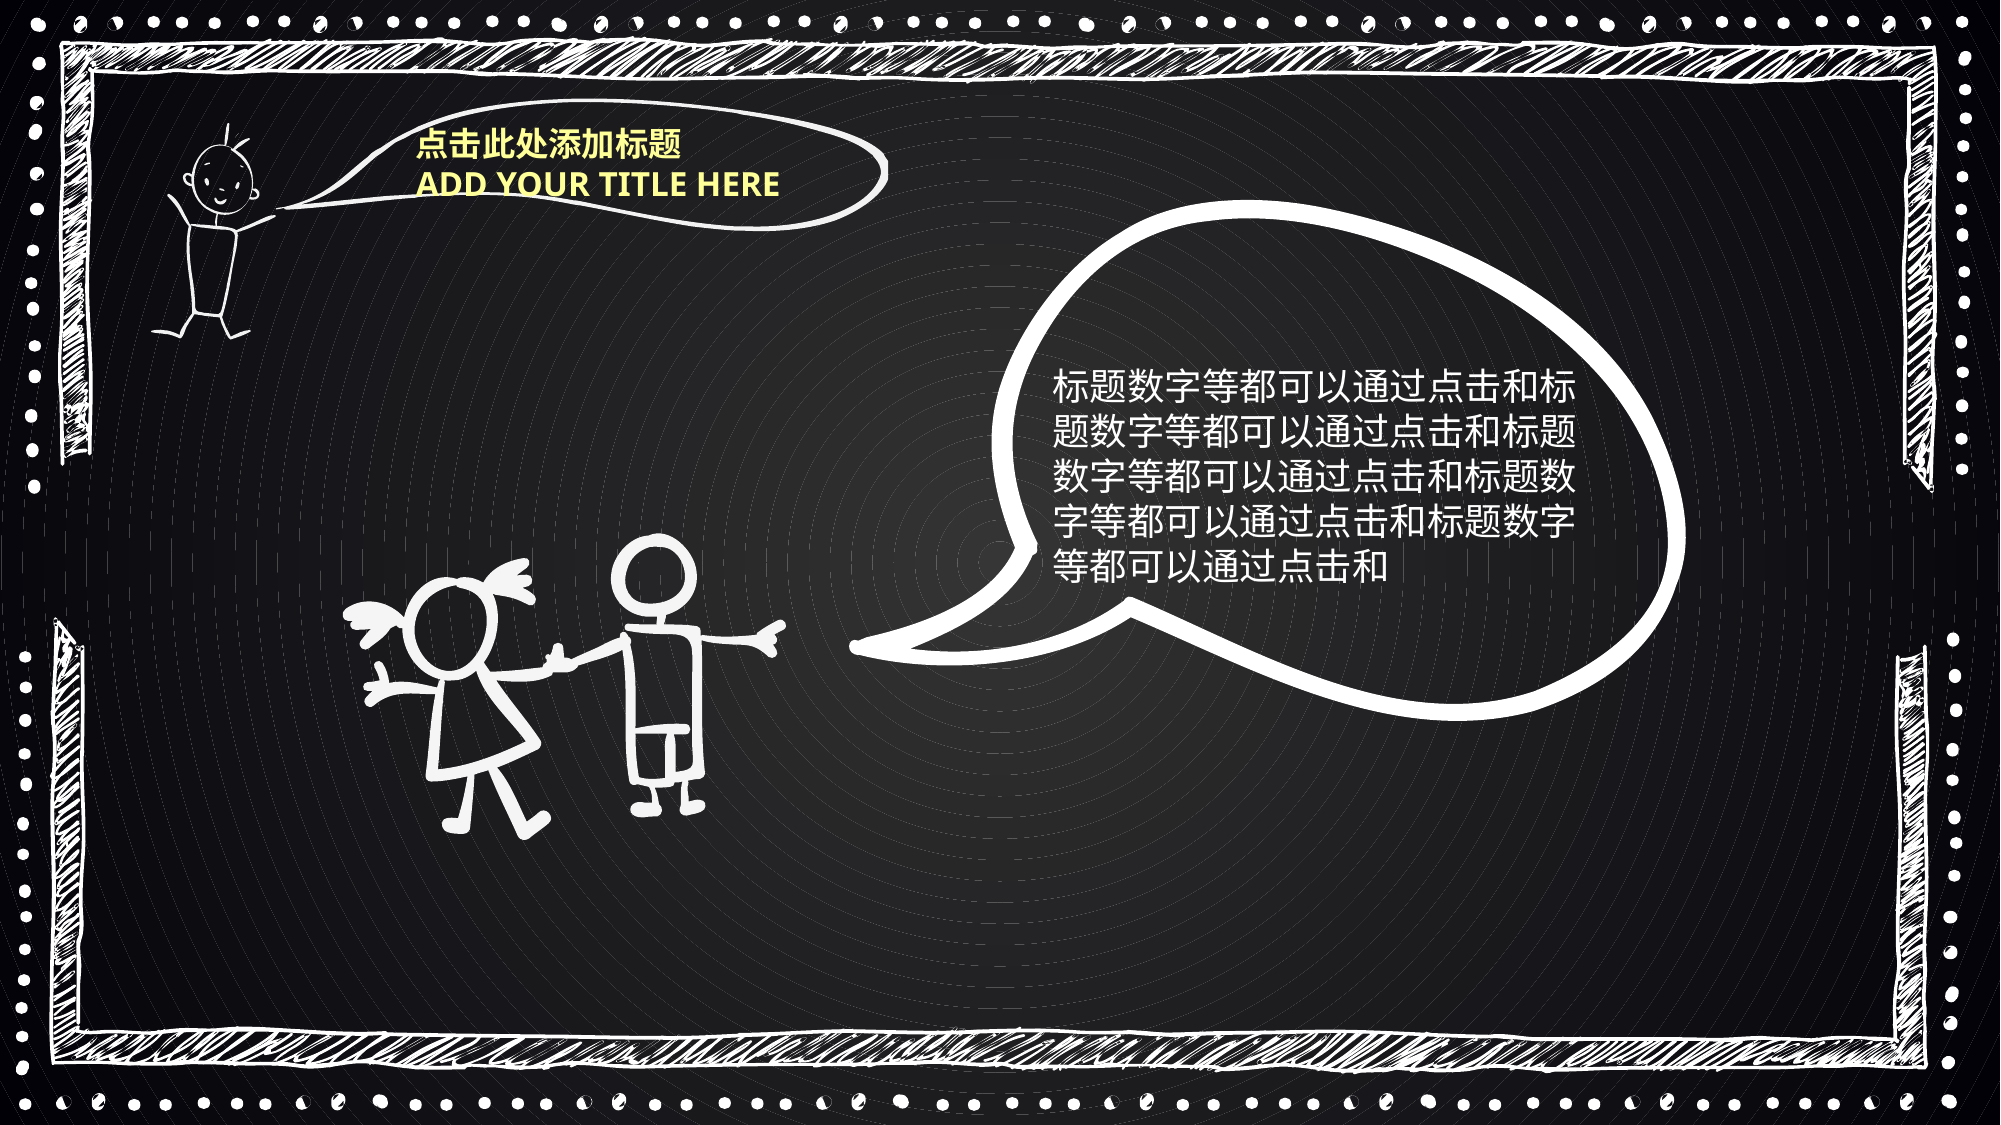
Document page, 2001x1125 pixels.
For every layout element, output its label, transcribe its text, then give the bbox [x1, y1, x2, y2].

text_box [849, 199, 1610, 666]
text_box [1621, 369, 1686, 666]
picture [342, 533, 786, 841]
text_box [150, 97, 914, 340]
text_box 标题数字等都可以通过点击和标题数字等都可以通过点击和标题数字等都可以通过点击和标题数字等都可以通过点击和标题数字等都可以通过点击和 [1037, 355, 1621, 821]
